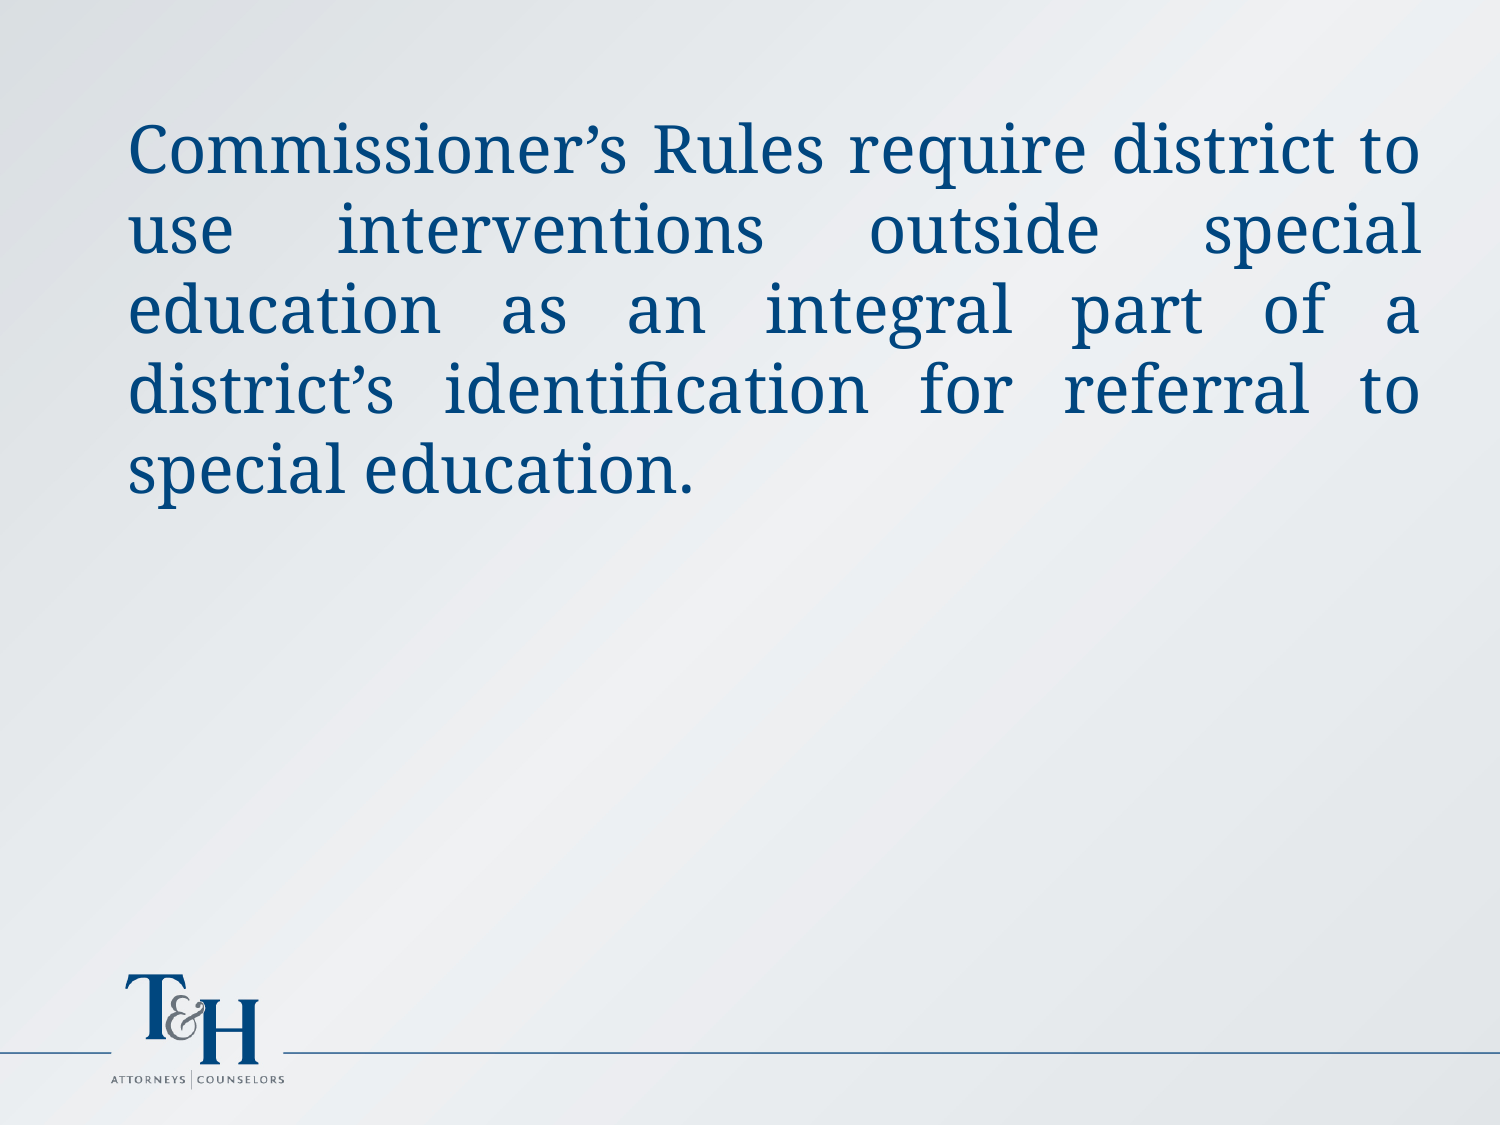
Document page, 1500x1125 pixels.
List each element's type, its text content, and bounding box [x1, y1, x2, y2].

text_box Commissioner’s Rules require district to use interventions outside special education as an integral part of a district’s identification for referral to special education. [112, 99, 1438, 515]
picture [0, 0, 1500, 1125]
